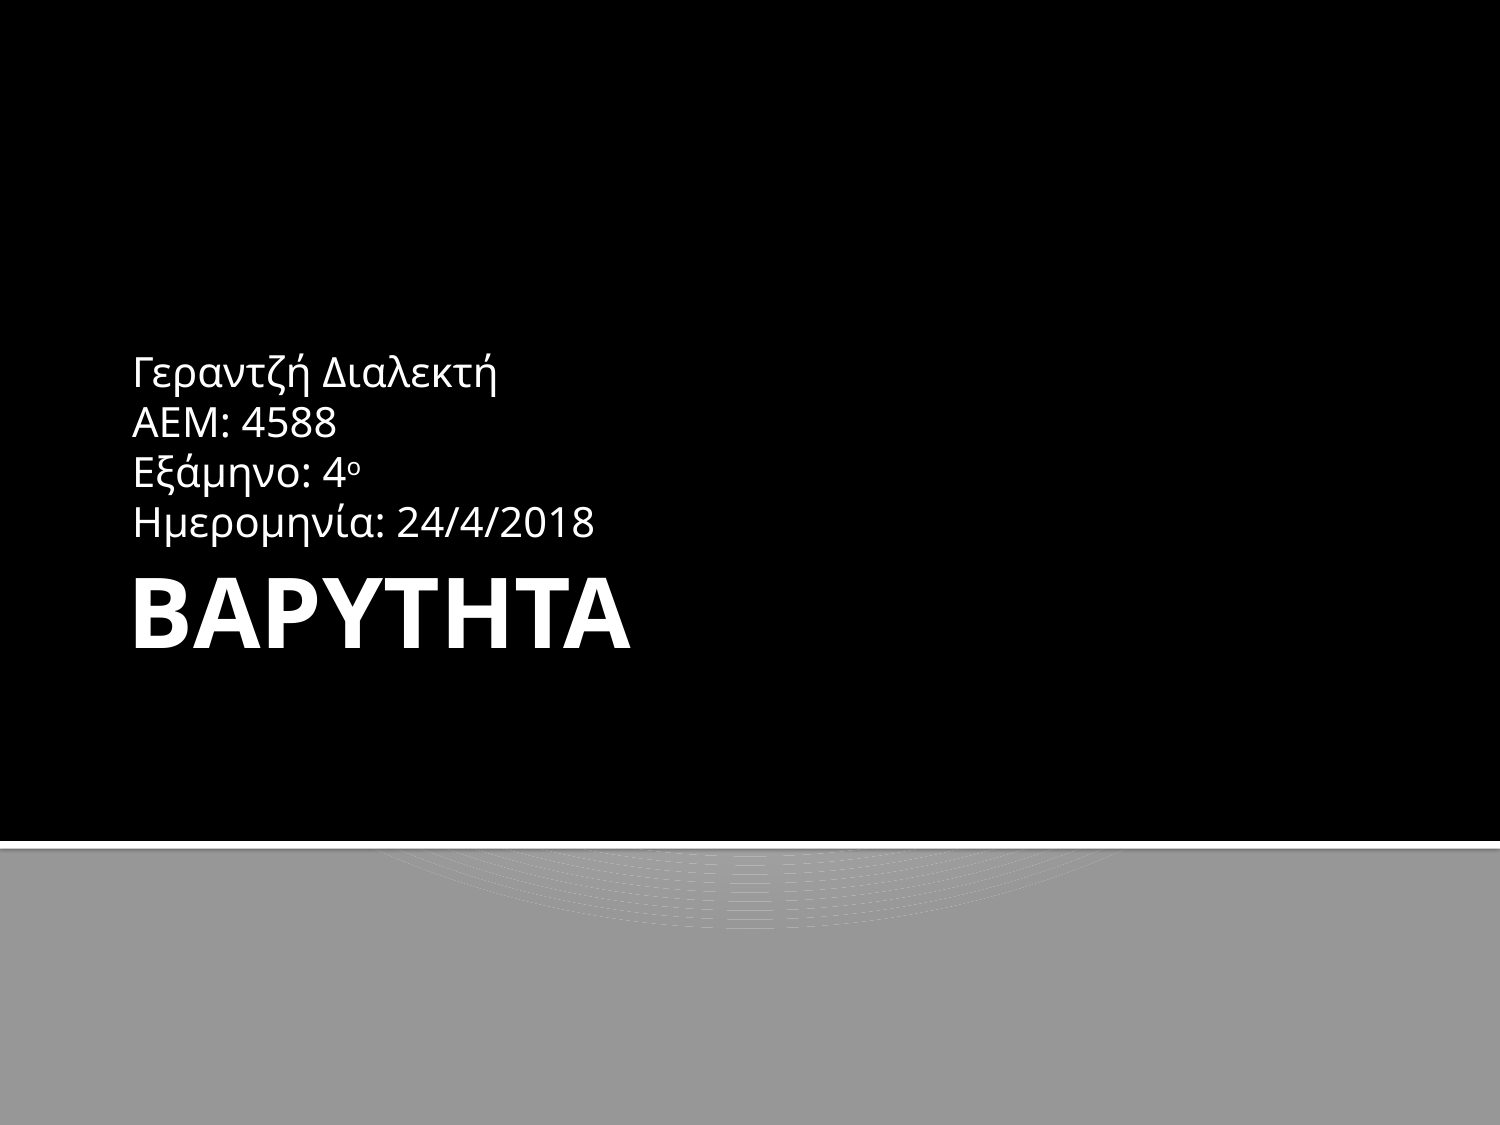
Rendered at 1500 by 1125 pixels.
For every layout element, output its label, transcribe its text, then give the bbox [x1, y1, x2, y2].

title ΒΑΡΥΤΗΤΑ [112, 550, 1438, 825]
subtitle Γεραντζή Διαλεκτή ΑΕΜ: 4588 Εξάμηνο: 4ο Ημερομηνία: 24/4/2018 [112, 299, 1438, 546]
